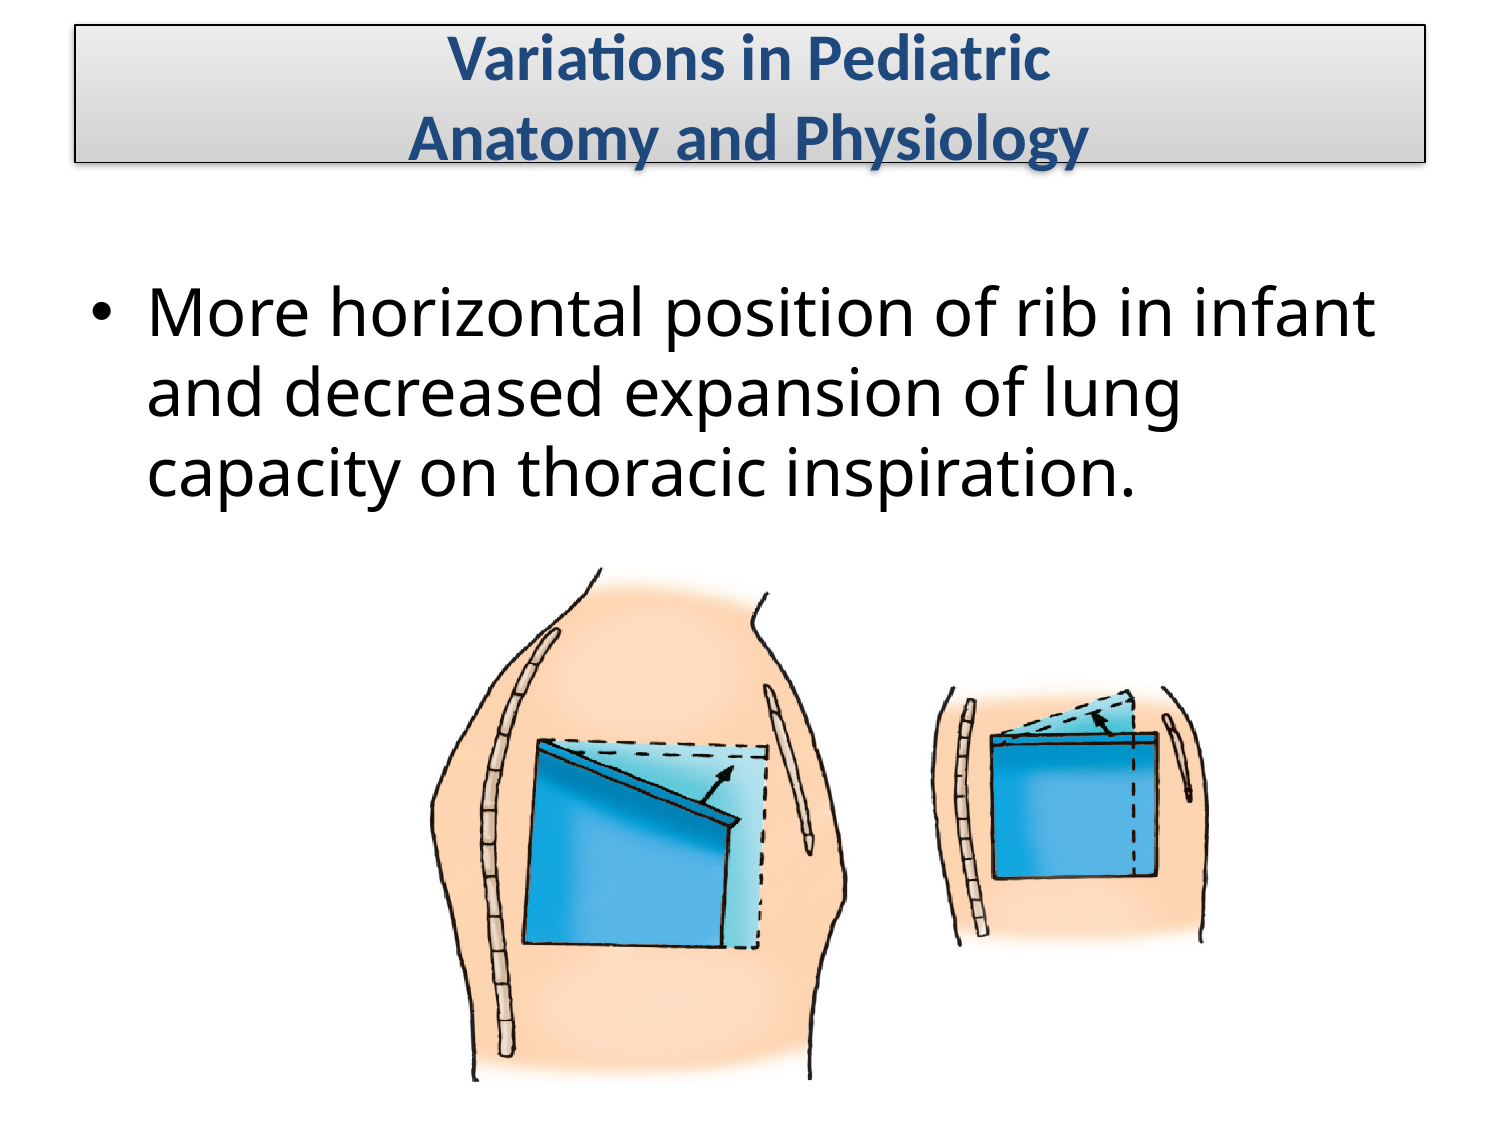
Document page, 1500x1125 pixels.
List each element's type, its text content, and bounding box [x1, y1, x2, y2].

picture [424, 562, 1219, 1088]
text_box Variations in Pediatric Anatomy and Physiology [74, 24, 1426, 163]
list More horizontal position of rib in infant and decreased expansion of lung capacity on thoracic inspiration. [75, 262, 1425, 1005]
